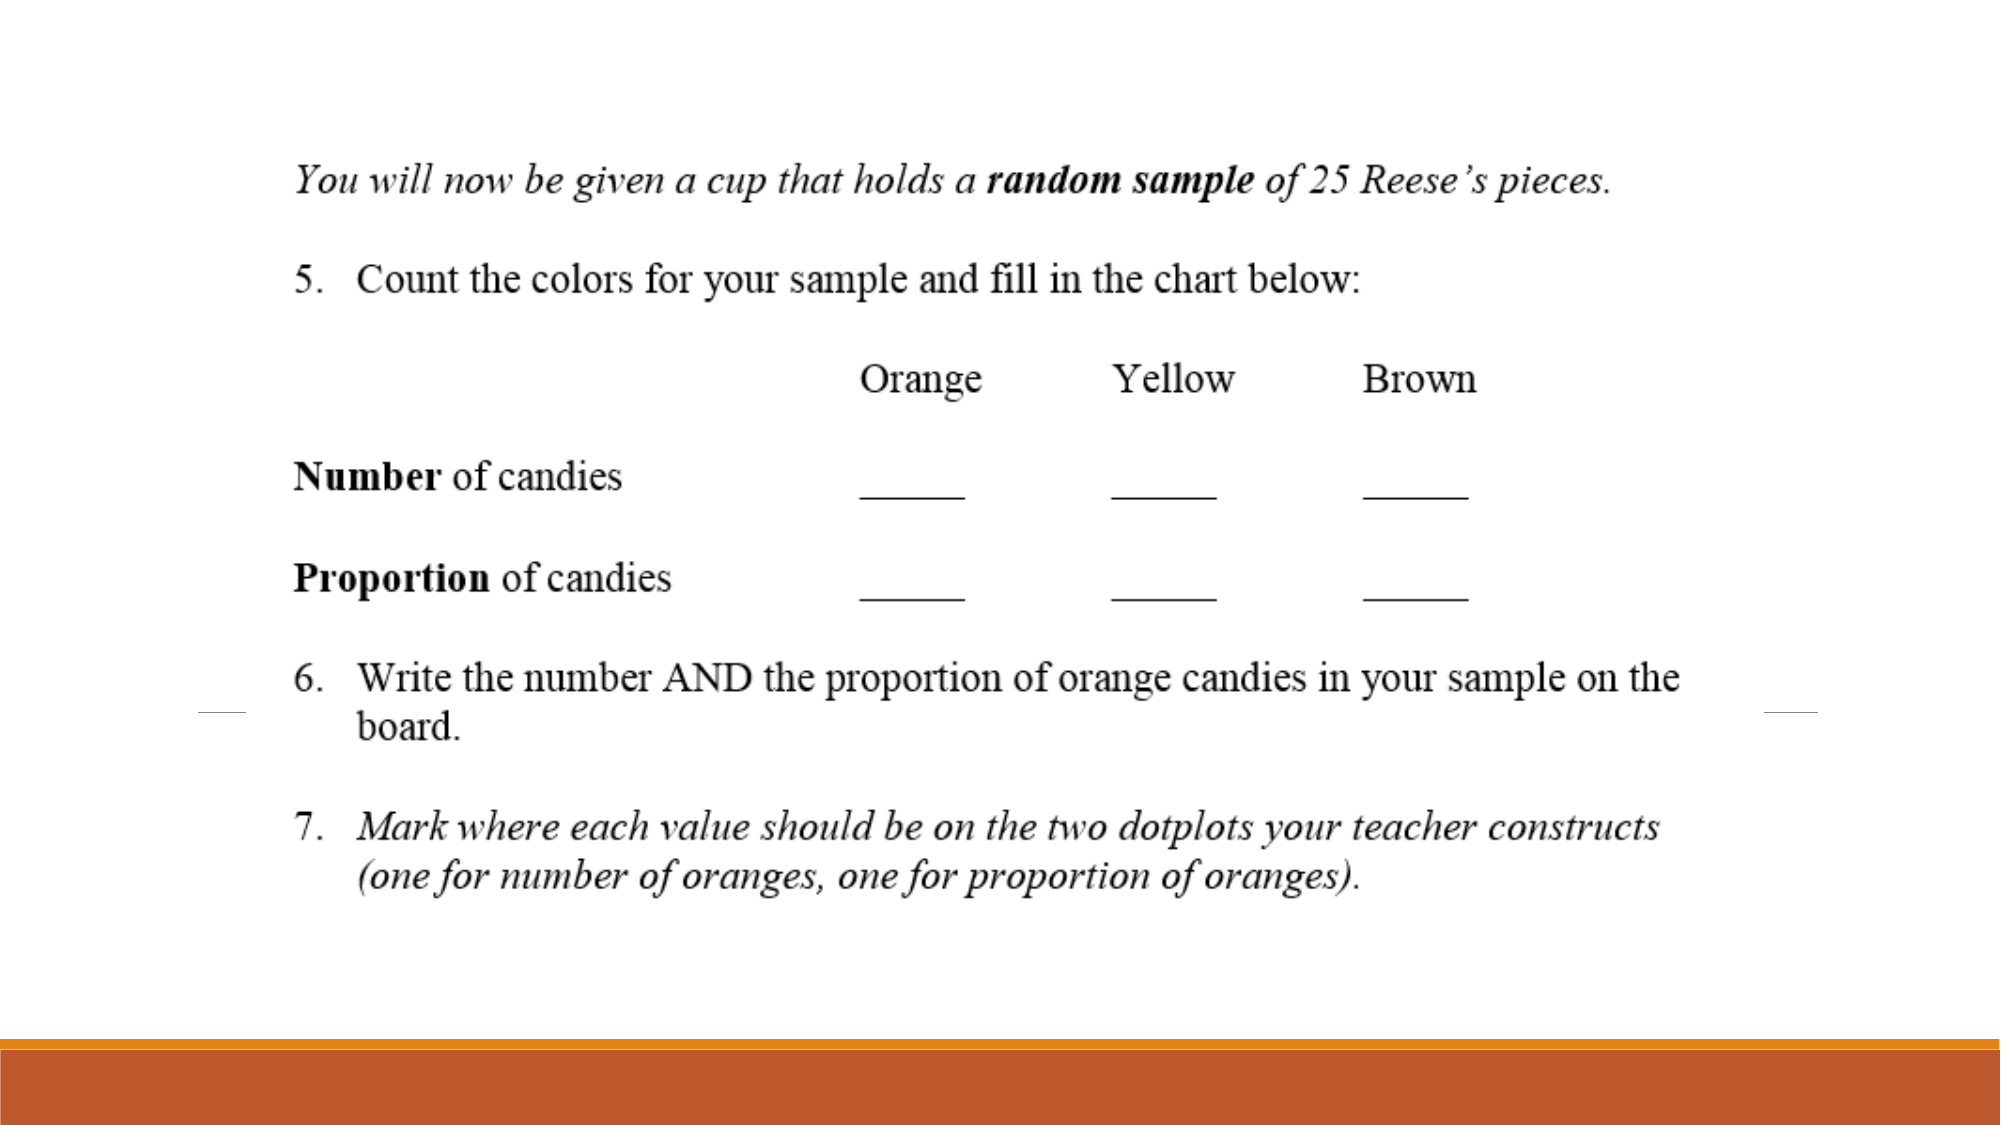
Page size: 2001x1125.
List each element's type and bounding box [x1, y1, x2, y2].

picture [245, 123, 1765, 939]
